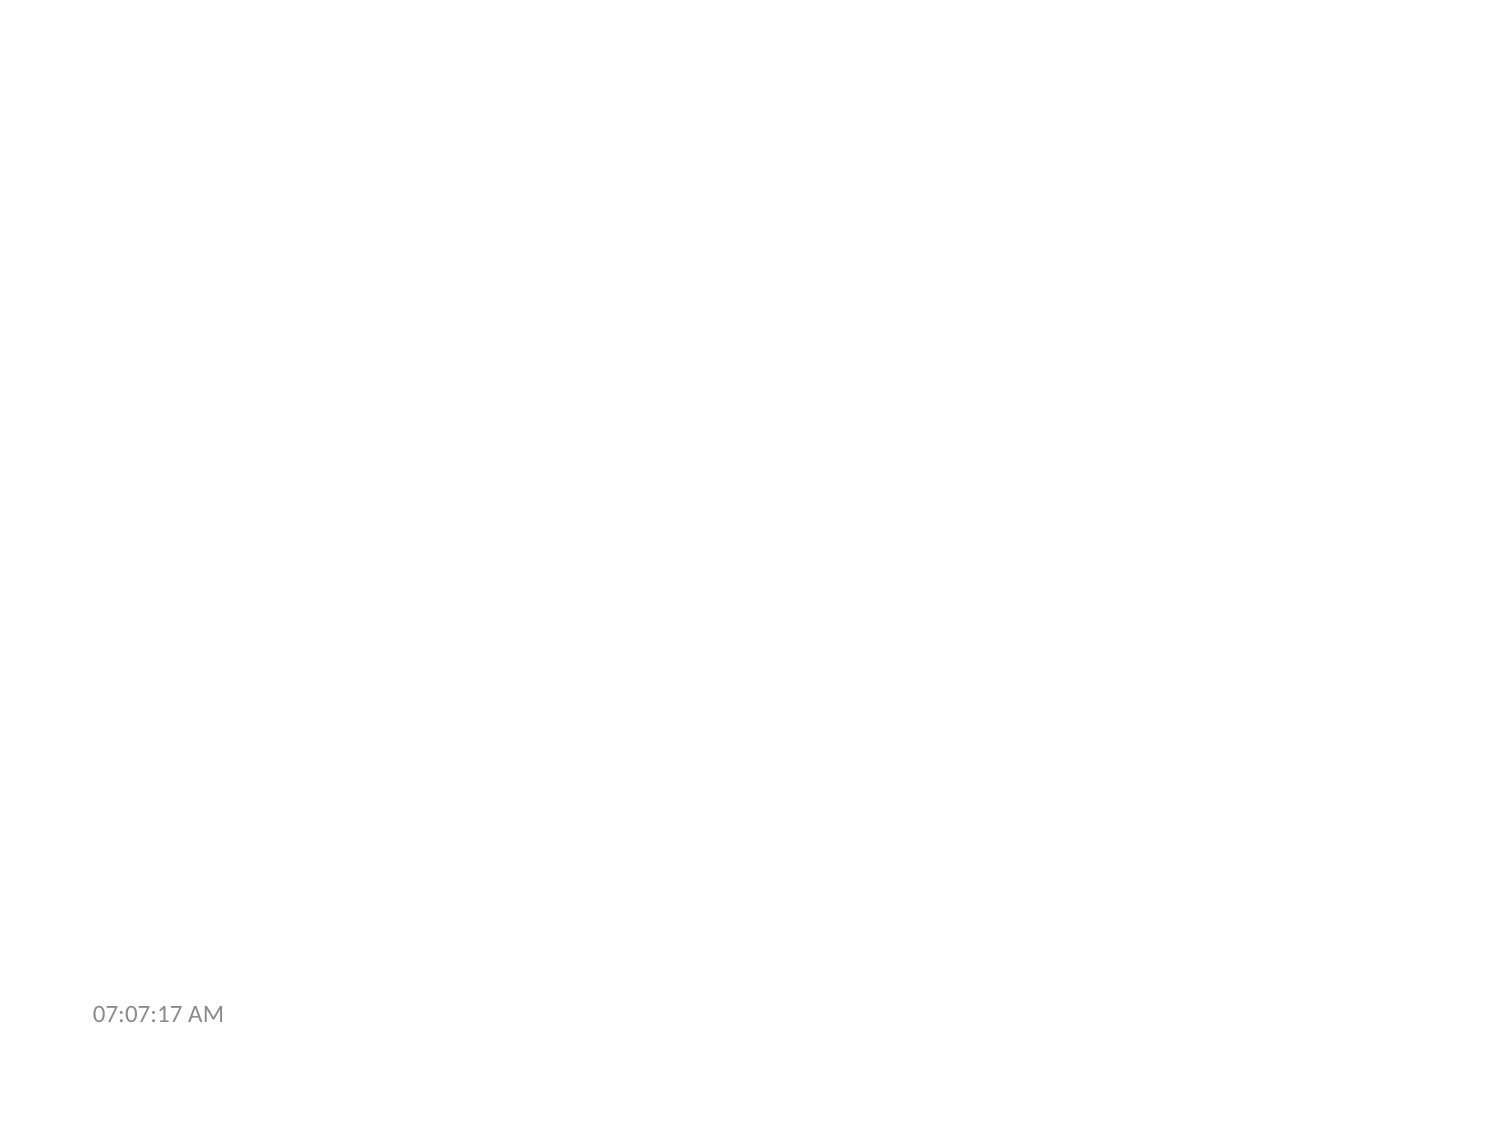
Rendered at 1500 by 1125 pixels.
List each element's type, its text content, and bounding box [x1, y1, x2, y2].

text_box 3:35:09 PM [77, 982, 428, 1043]
